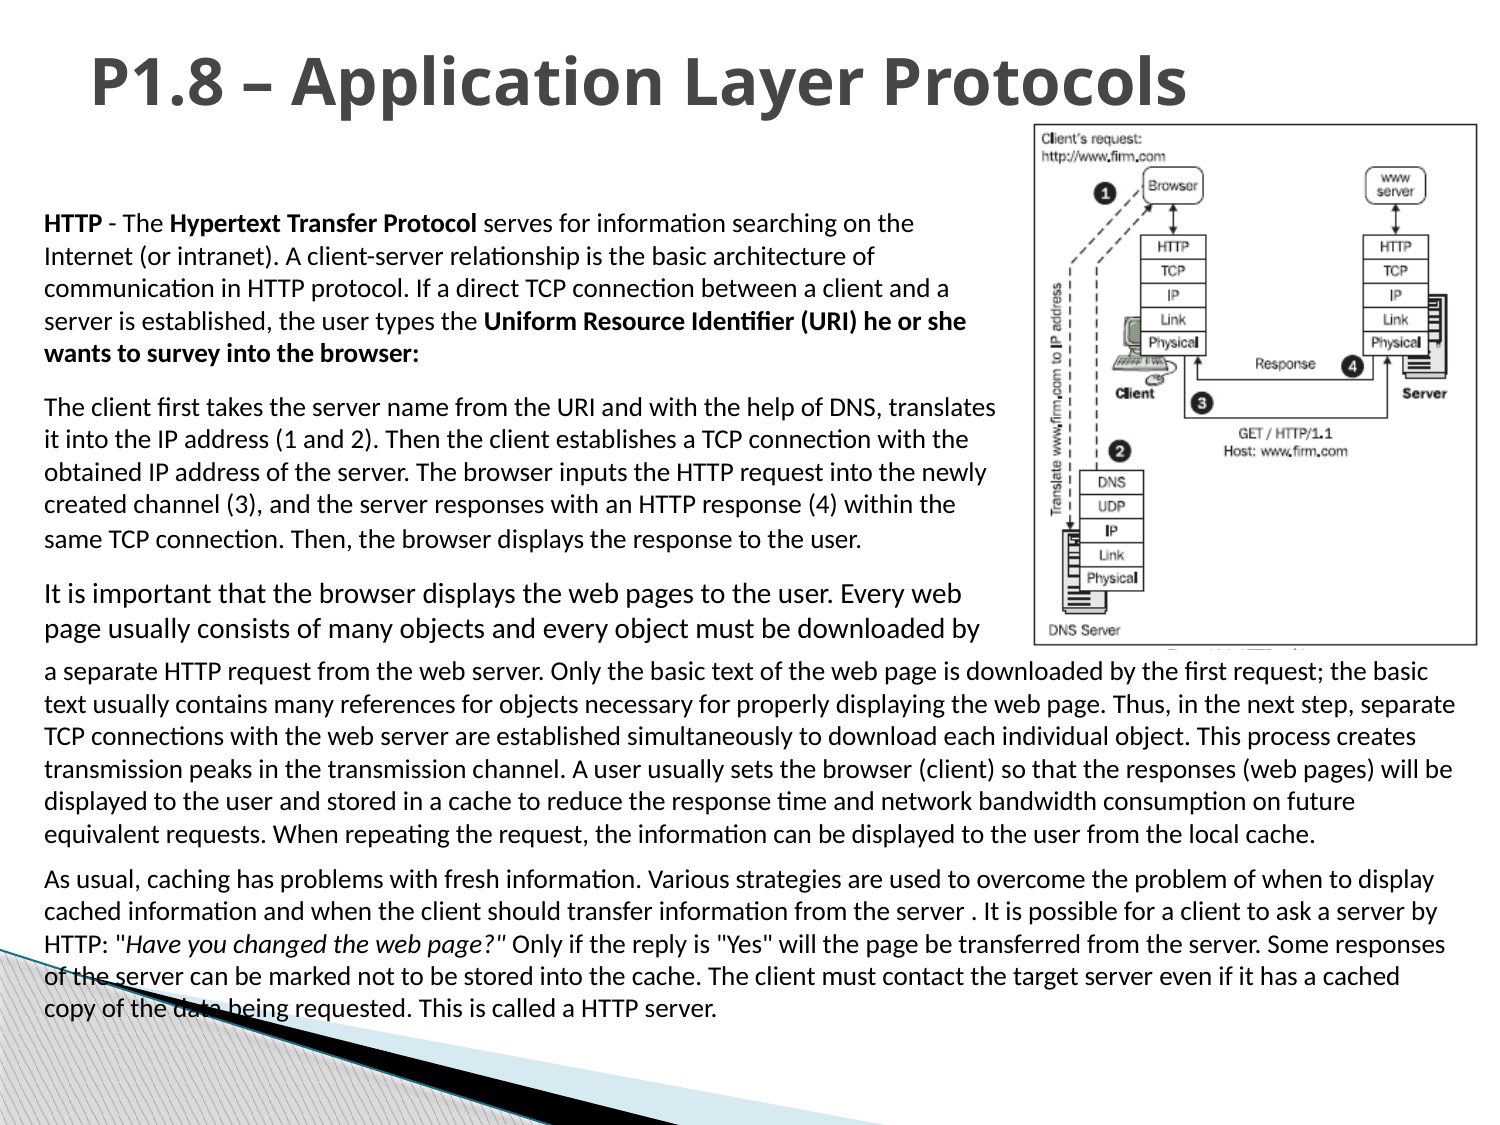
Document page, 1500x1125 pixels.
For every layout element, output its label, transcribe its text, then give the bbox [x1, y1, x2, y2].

picture [1021, 113, 1483, 650]
title P1.8 – Application Layer Protocols [75, 9, 1425, 149]
text_box a separate HTTP request from the web server. Only the basic text of the web page is downloaded by the first request; the basic text usually contains many references for objects necessary for properly displaying the web page. Thus, in the next step, separate TCP connections with the web server are established simultaneously to download each individual object. This process creates transmission peaks in the transmission channel. A user usually sets the browser (client) so that the responses (web pages) will be displayed to the user and stored in a cache to reduce the response time and network bandwidth consumption on future equivalent requests. When repeating the request, the information can be displayed to the user from the local cache. As usual, caching has problems with fresh information. Various strategies are used to overcome the problem of when to display cached information and when the client should transfer information from the server . It is possible for a client to ask a server by HTTP: "Have you changed the web page?" Only if the reply is "Yes" will the page be transferred from the server. Some responses of the server can be marked not to be stored into the cache. The client must contact the target server even if it has a cached copy of the data being requested. This is called a HTTP server. [29, 646, 1471, 1031]
list HTTP - The Hypertext Transfer Protocol serves for information searching on the Internet (or intranet). A client-server relationship is the basic architecture of communication in HTTP protocol. If a direct TCP connection between a client and a server is established, the user types the Uniform Resource Identifier (URI) he or she wants to survey into the browser: The client first takes the server name from the URI and with the help of DNS, translates it into the IP address (1 and 2). Then the client establishes a TCP connection with the obtained IP address of the server. The browser inputs the HTTP request into the newly created channel (3), and the server responses with an HTTP response (4) within the same TCP connection. Then, the browser displays the response to the user. It is important that the browser displays the web pages to the user. Every web page usually consists of many objects and every object must be downloaded by [29, 198, 1015, 646]
